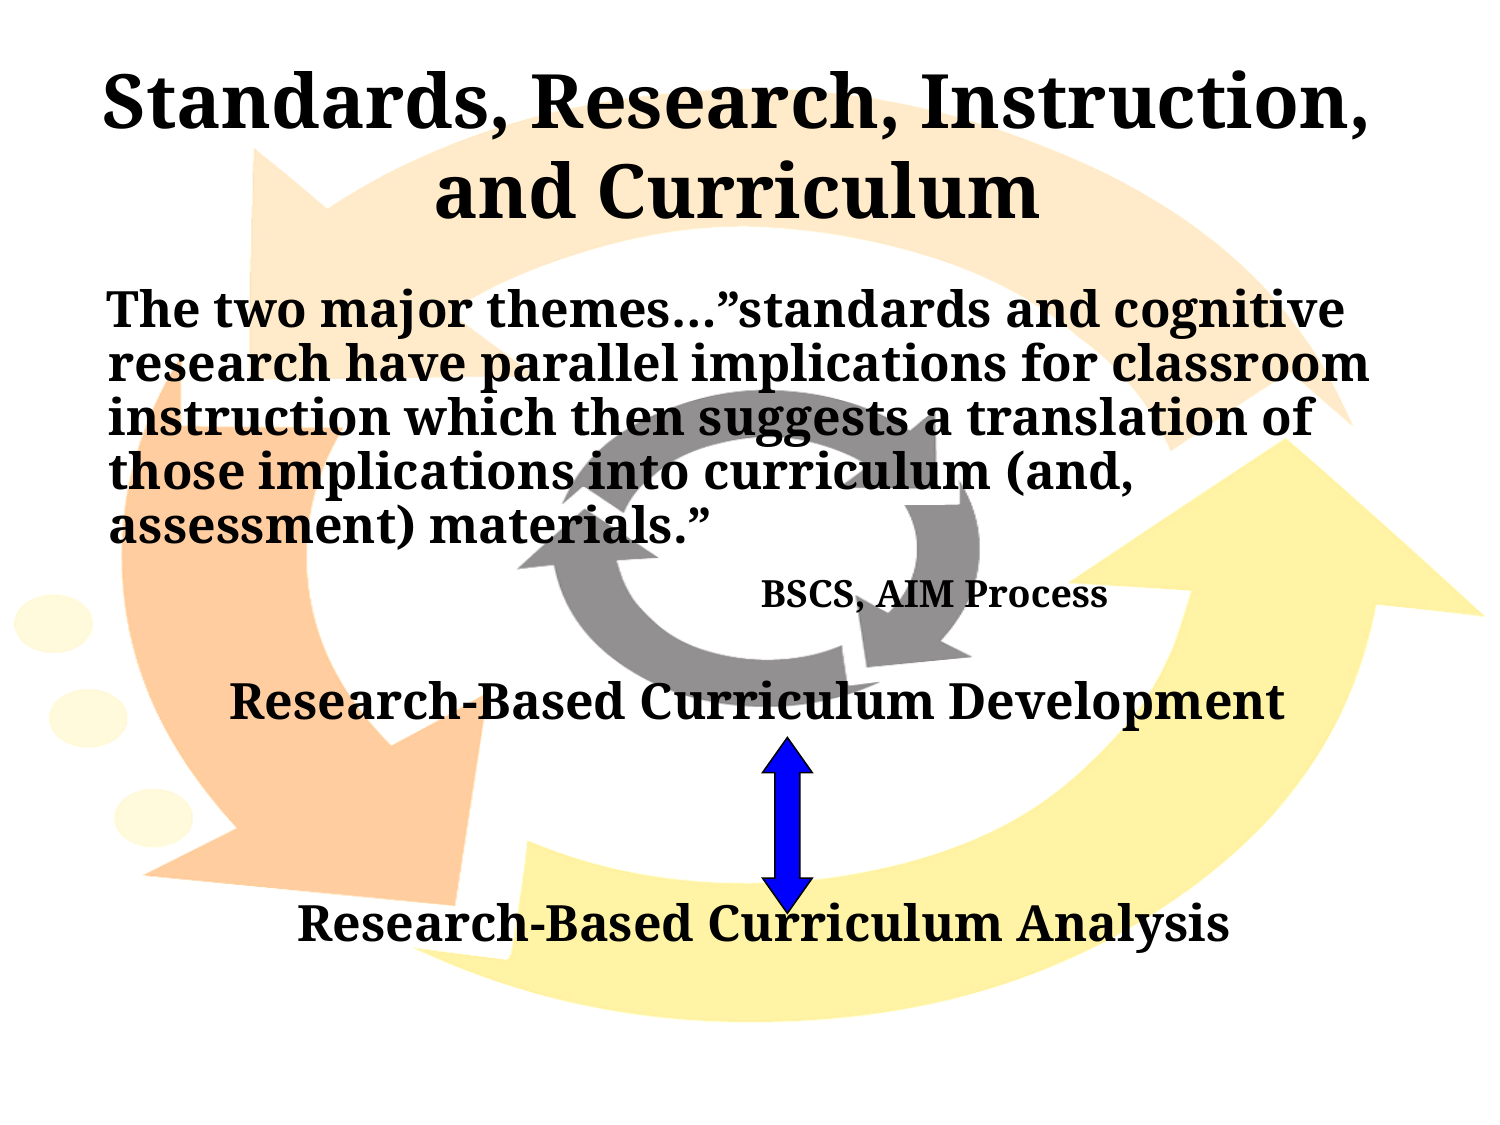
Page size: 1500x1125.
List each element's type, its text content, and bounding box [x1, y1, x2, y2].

text_box Research-Based Curriculum Development Research-Based Curriculum Analysis [0, 662, 1438, 959]
text_box [762, 737, 813, 914]
list The two major themes…”standards and cognitive research have parallel implications for classroom instruction which then suggests a translation of those implications into curriculum (and, assessment) materials.” BSCS, AIM Process [37, 274, 1388, 513]
title Standards, Research, Instruction, and Curriculum [49, 49, 1426, 238]
